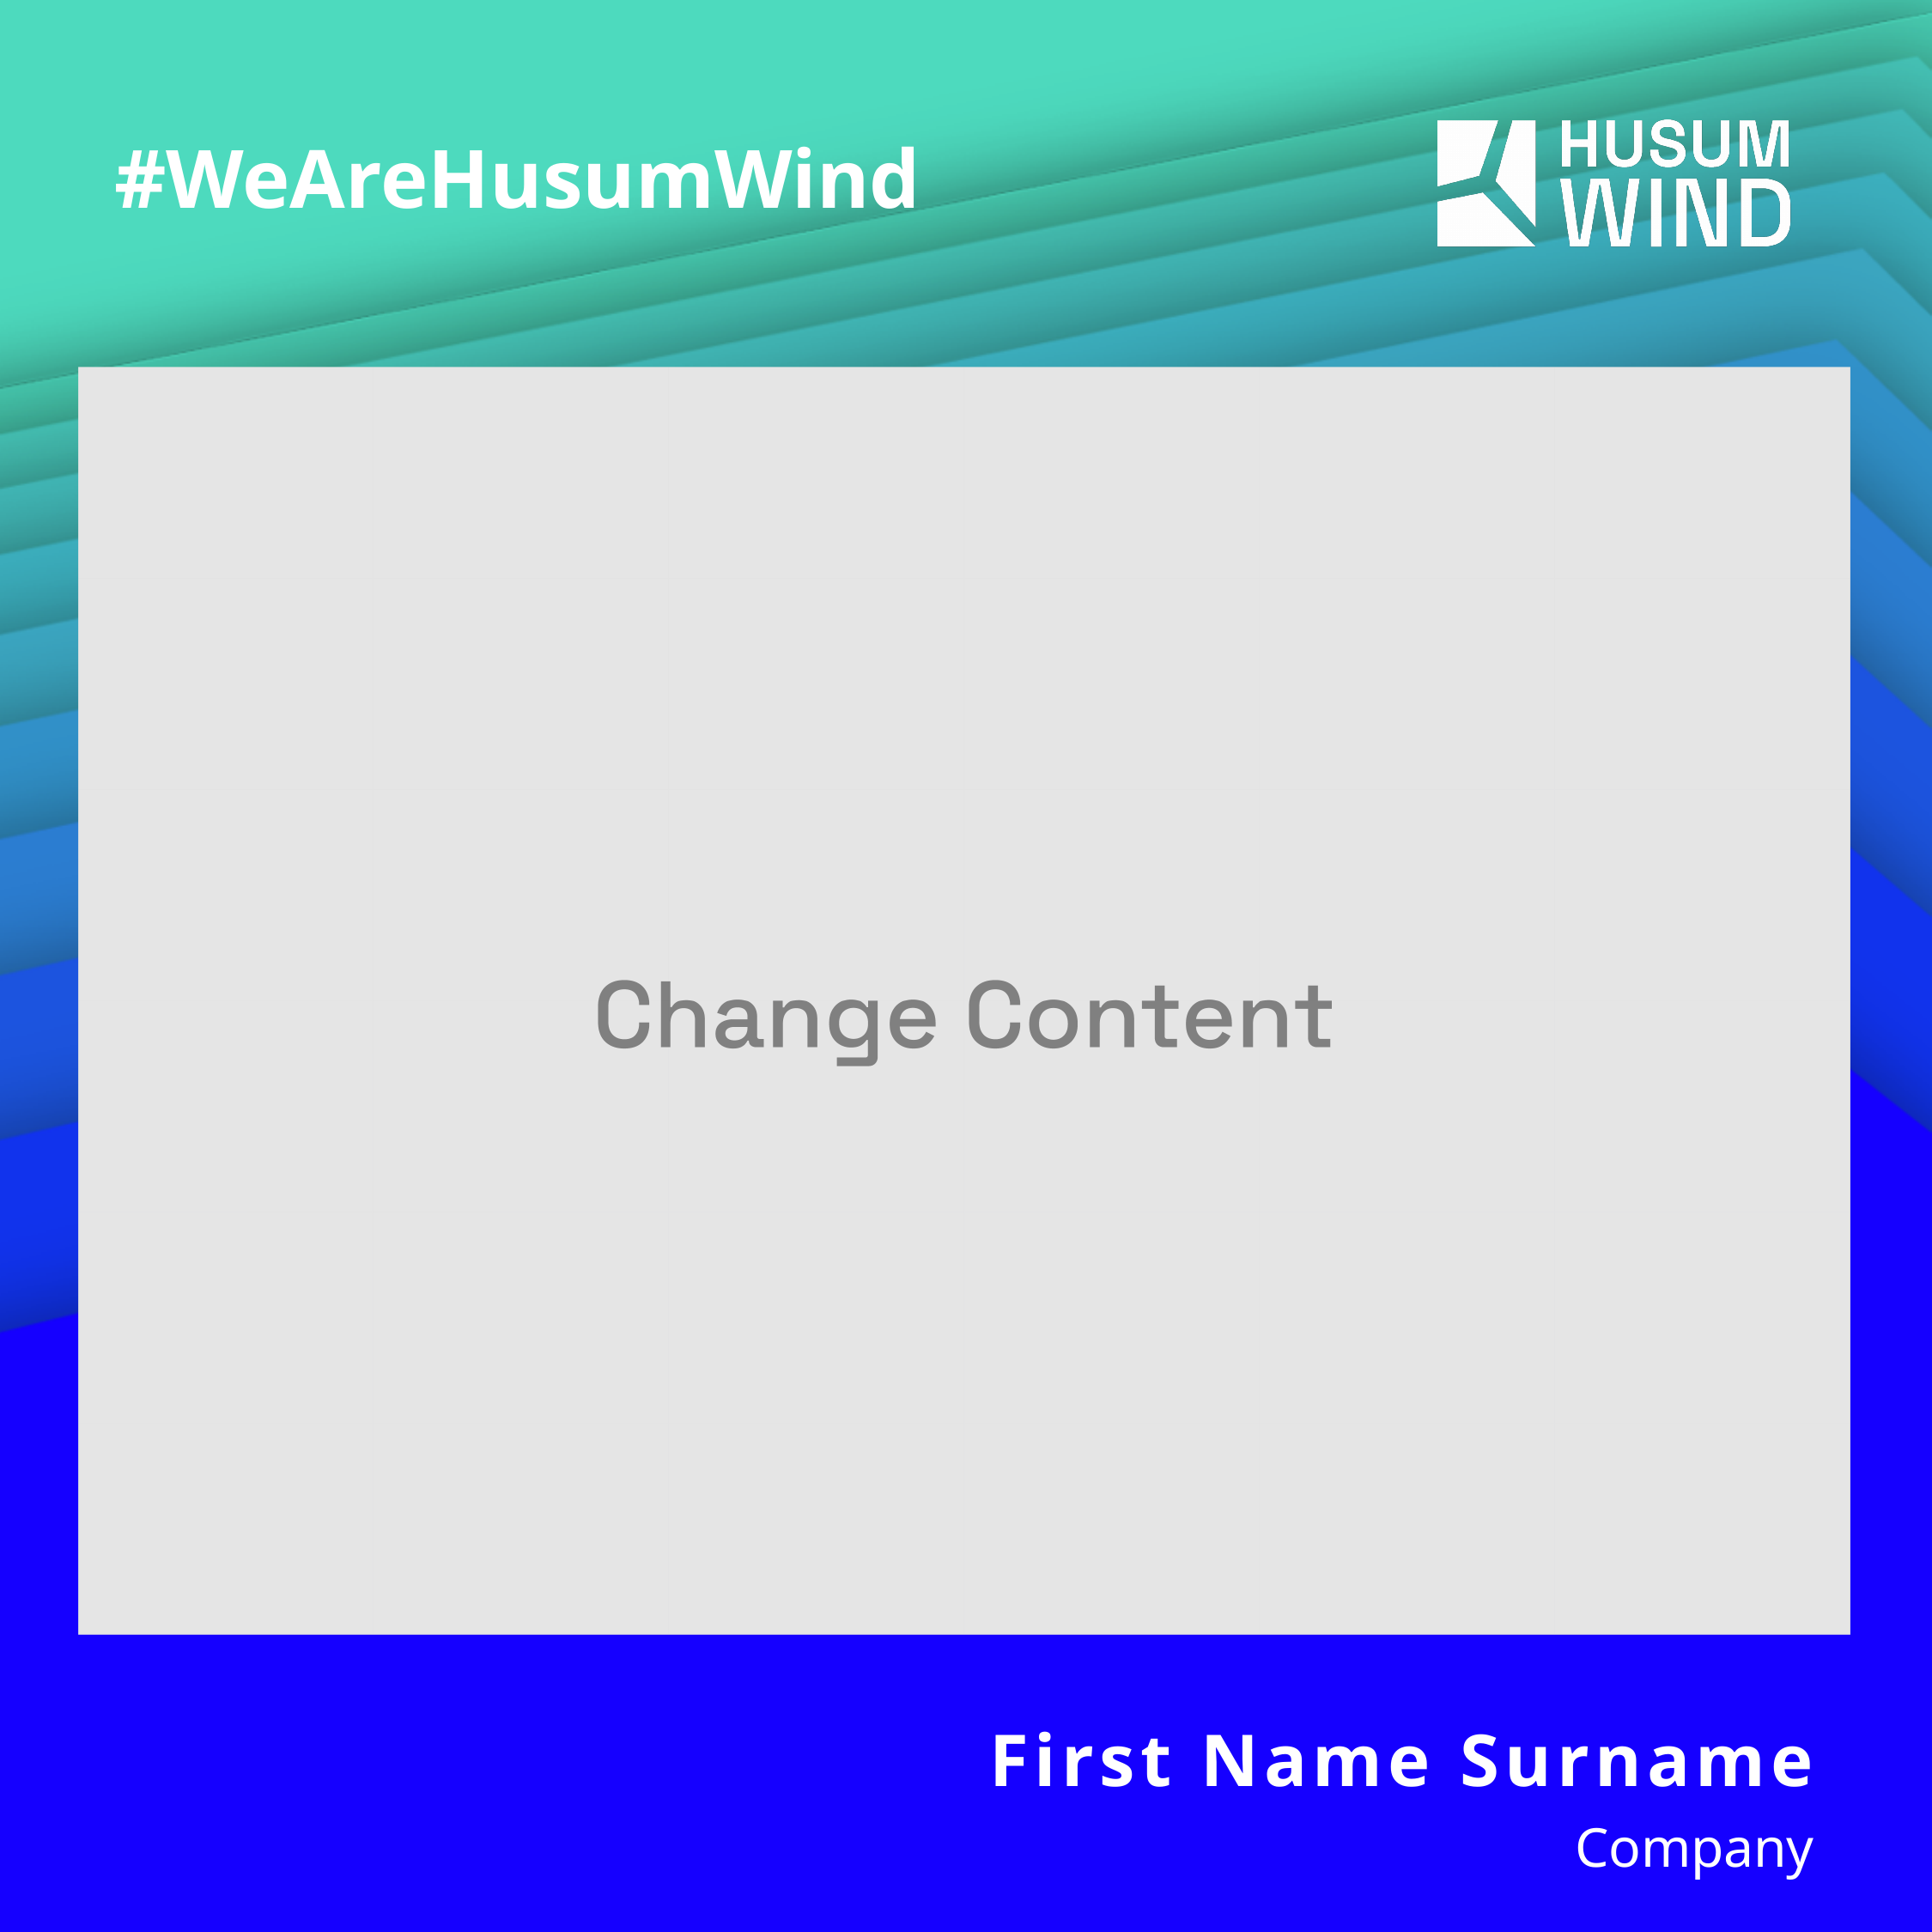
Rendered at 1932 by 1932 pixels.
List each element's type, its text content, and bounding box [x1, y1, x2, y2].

picture [0, 0, 1932, 1932]
text_box First Name Surname Company [339, 1713, 1814, 1878]
